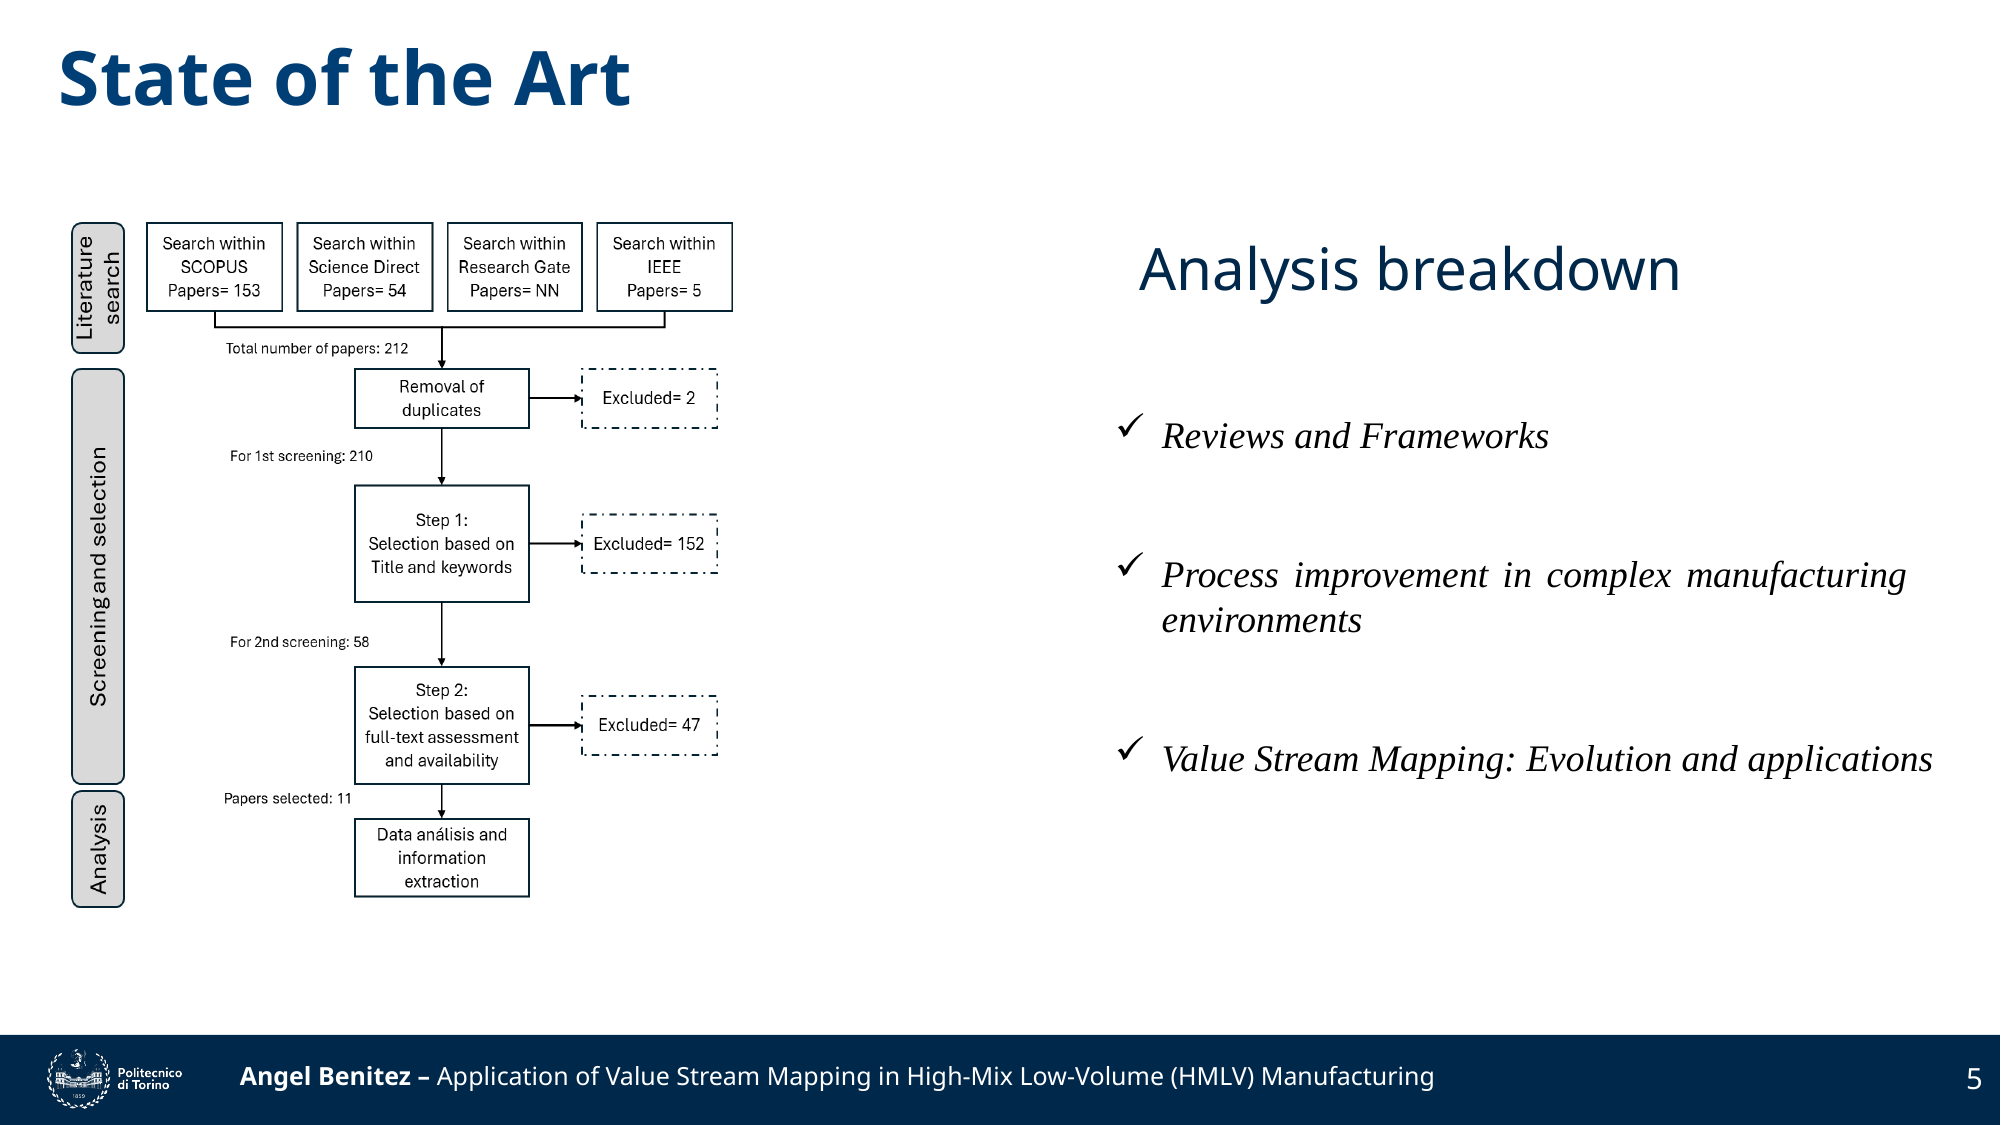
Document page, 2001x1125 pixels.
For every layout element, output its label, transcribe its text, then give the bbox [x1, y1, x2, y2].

picture [63, 215, 733, 910]
text_box Process improvement in complex manufacturing environments [1100, 542, 1923, 647]
text_box Angel Benitez – Application of Value Stream Mapping in High-Mix Low-Volume (HMLV) Manufacturing [224, 1053, 1925, 1114]
picture [47, 1049, 182, 1109]
text_box Analysis breakdown [1124, 189, 1933, 342]
text_box 5 [1925, 1053, 1998, 1114]
title State of the Art [43, 29, 1957, 129]
text_box Reviews and Frameworks [1100, 403, 1903, 464]
text_box Value Stream Mapping: Evolution and applications [1100, 726, 1957, 787]
picture [599, 225, 731, 309]
